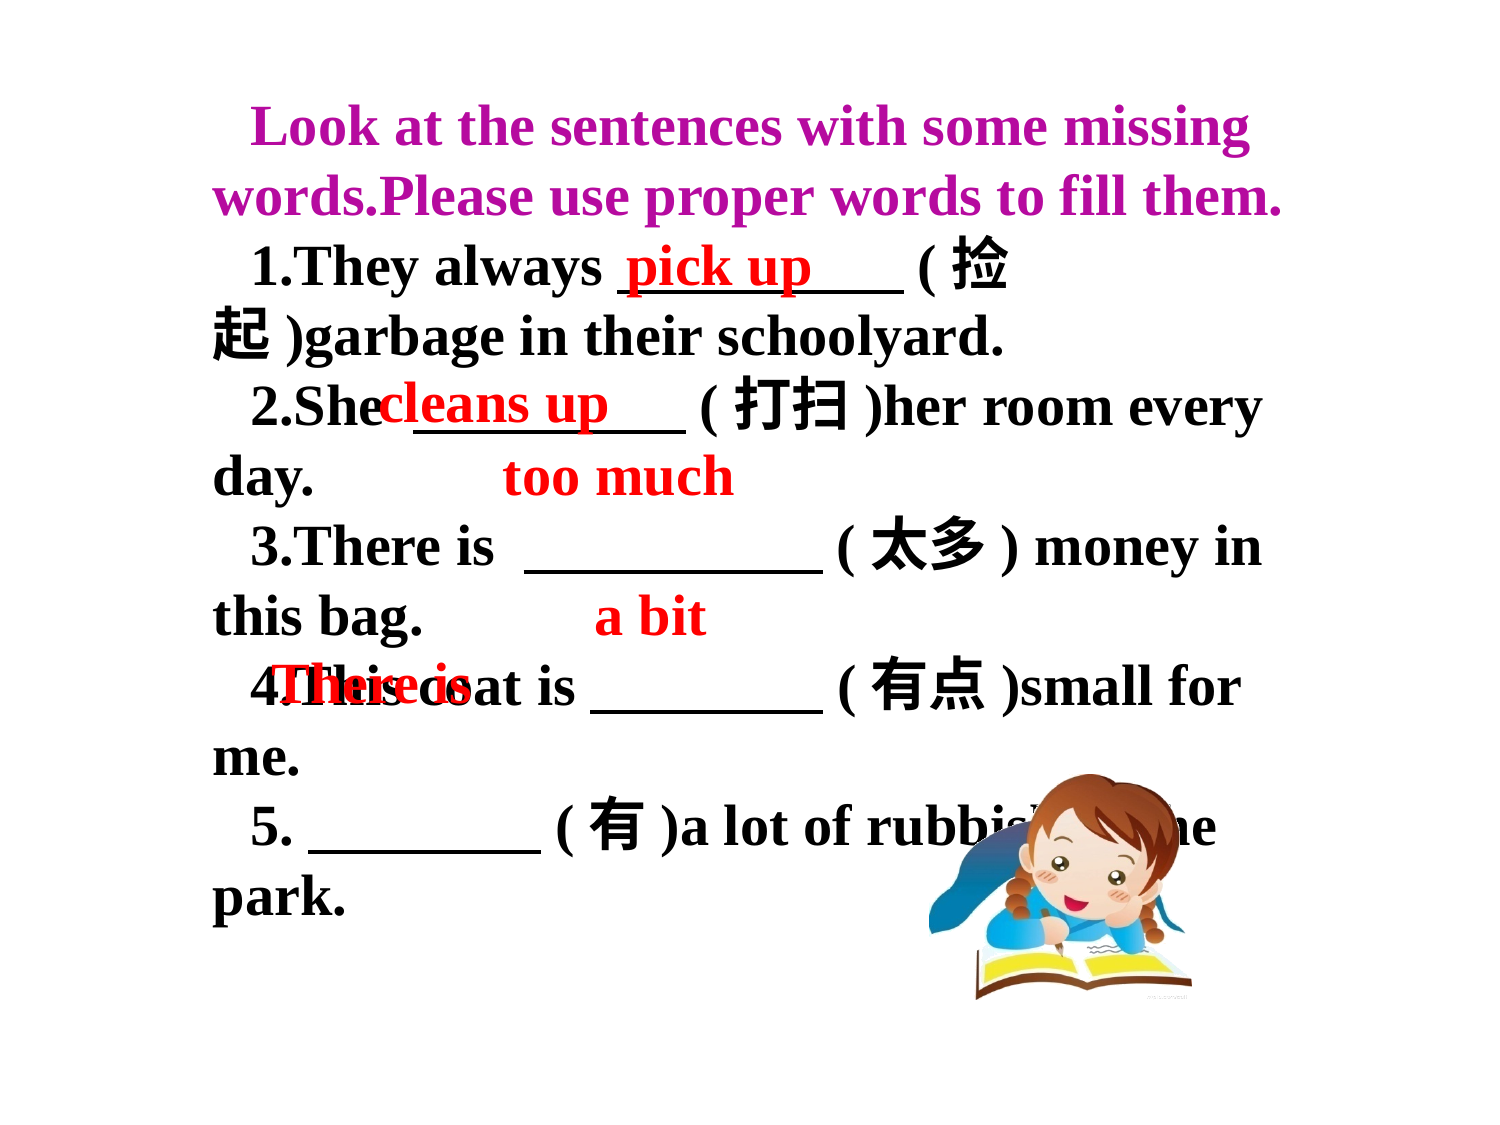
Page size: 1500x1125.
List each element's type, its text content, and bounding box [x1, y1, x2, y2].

text_box too much [488, 429, 750, 515]
text_box pick up [611, 219, 828, 305]
text_box a bit [580, 569, 723, 655]
text_box There is [256, 638, 488, 723]
text_box cleans up [363, 356, 626, 442]
text_box Look at the sentences with some missing words.Please use proper words to fill them. 1.They always (捡起)garbage in their schoolyard. 2.She (打扫)her room every day. 3.There is (太多) money in this bag. 4.This coat is (有点)small for me. 5. (有)a lot of rubbish in the park. [198, 79, 1311, 935]
picture [929, 774, 1193, 1000]
